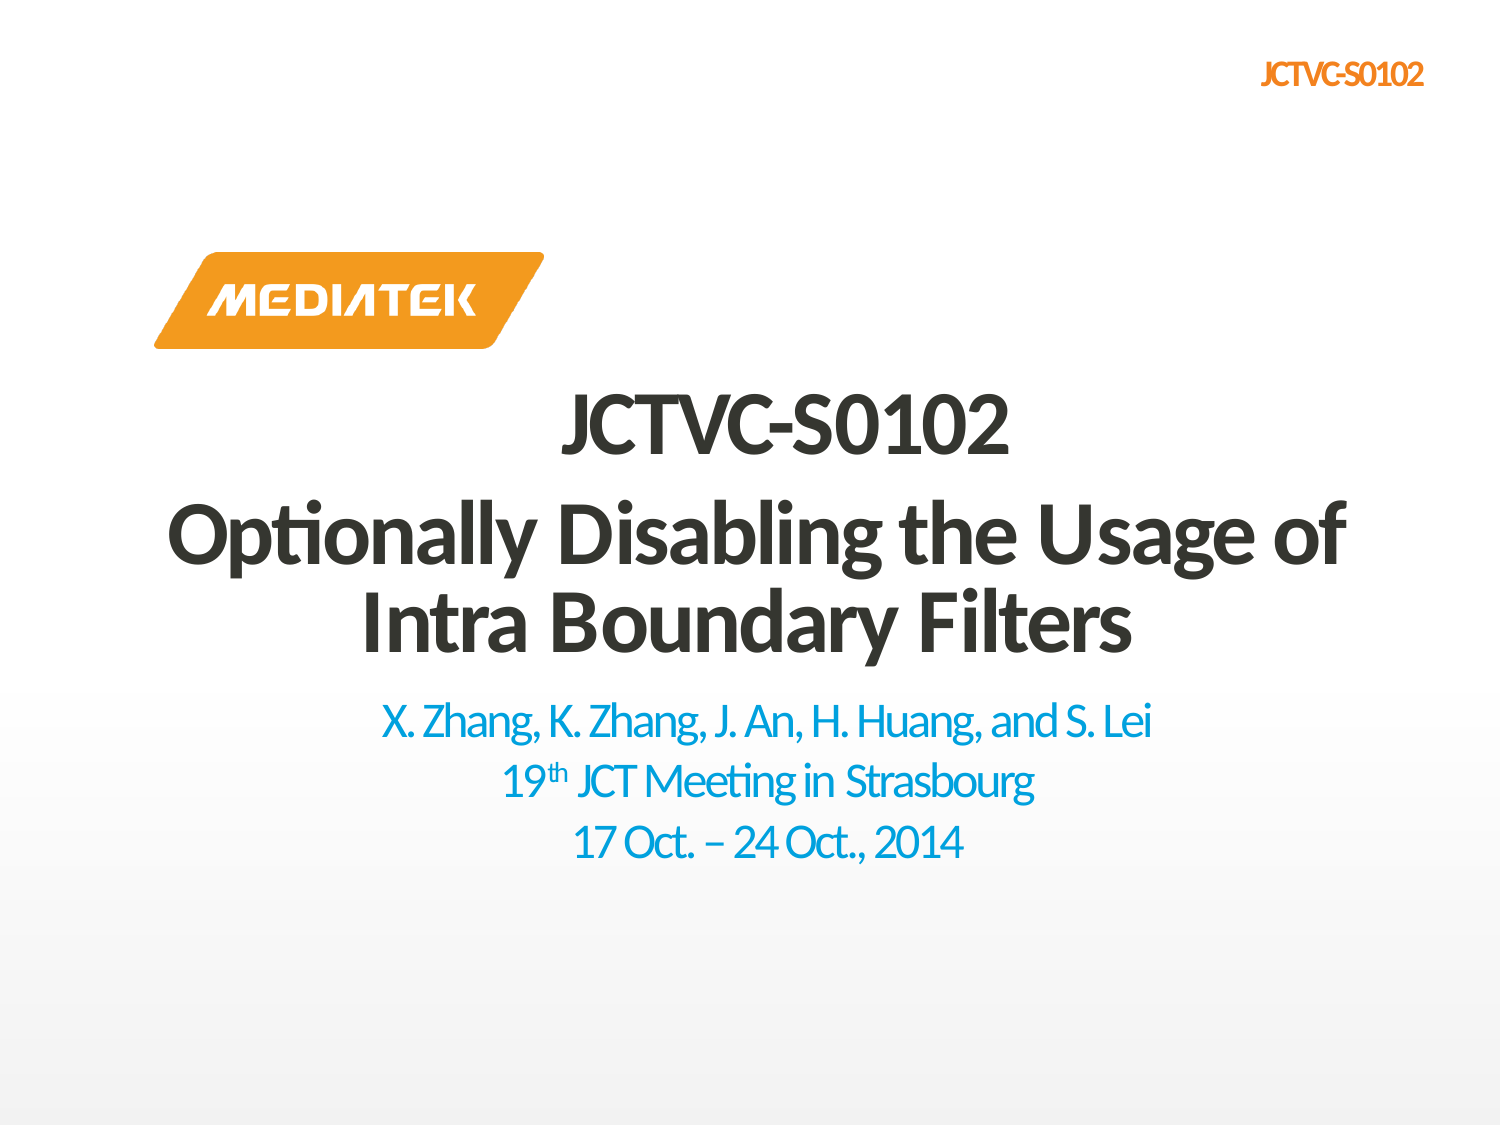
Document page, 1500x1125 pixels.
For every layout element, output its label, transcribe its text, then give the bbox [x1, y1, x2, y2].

title Optionally Disabling the Usage of Intra Boundary Filters [135, 398, 1376, 853]
subtitle X. Zhang, K. Zhang, J. An, H. Huang, and S. Lei 19th JCT Meeting in Strasbourg 17 Oct. – 24 Oct., 2014 [171, 853, 1365, 973]
picture [154, 252, 544, 349]
text_box JCTVC-S0102 [224, 376, 1350, 831]
